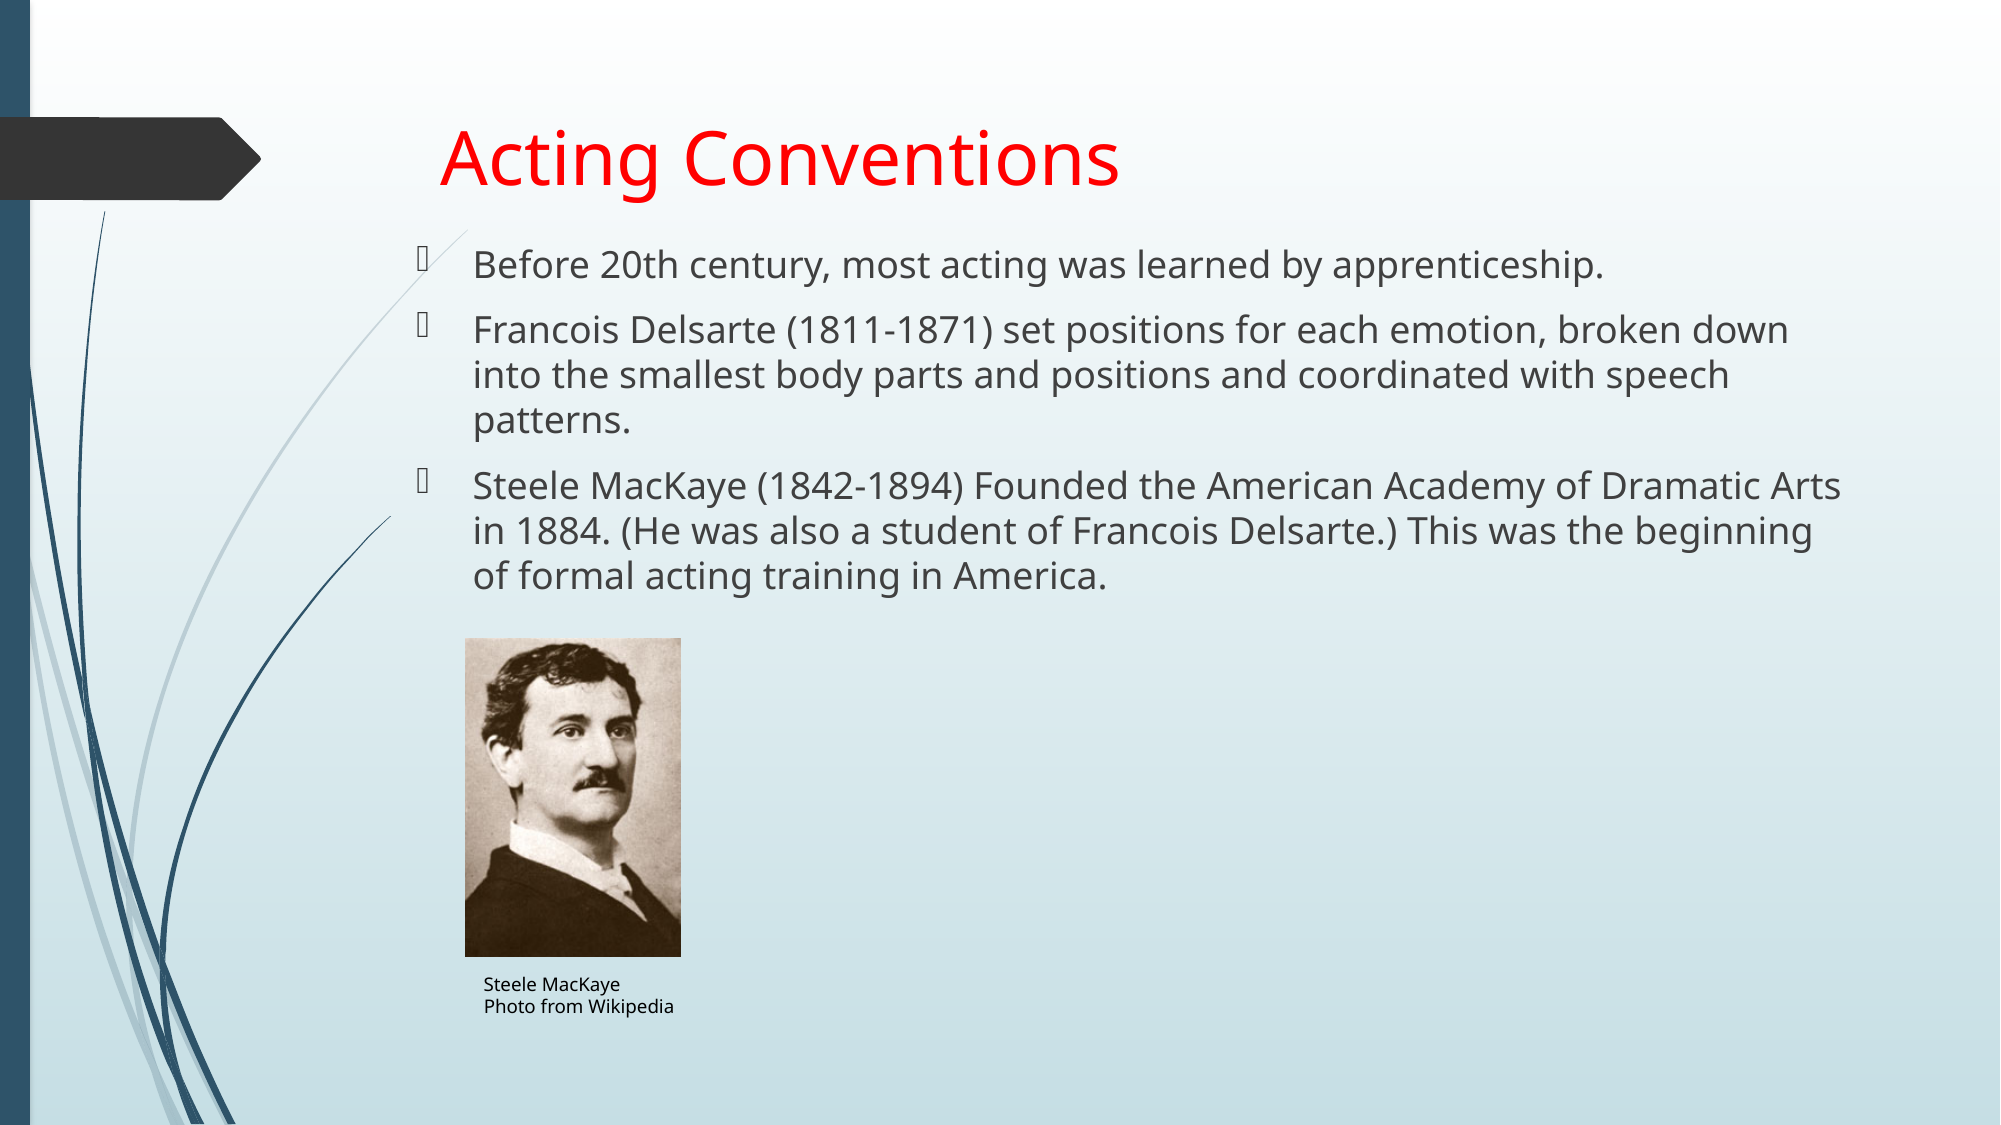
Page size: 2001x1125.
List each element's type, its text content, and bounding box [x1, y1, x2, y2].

picture [465, 638, 681, 957]
text_box Steele MacKaye Photo from Wikipedia [468, 965, 689, 1025]
list Before 20th century, most acting was learned by apprenticeship. Francois Delsarte (1811-1871) set positions for each emotion, broken down into the smallest body parts and positions and coordinated with speech patterns. Steele MacKaye (1842-1894) Founded the American Academy of Dramatic Arts in 1884. (He was also a student of Francois Delsarte.) This was the beginning of formal acting training in America. [401, 233, 1864, 1105]
title Acting Conventions [425, 102, 1888, 313]
